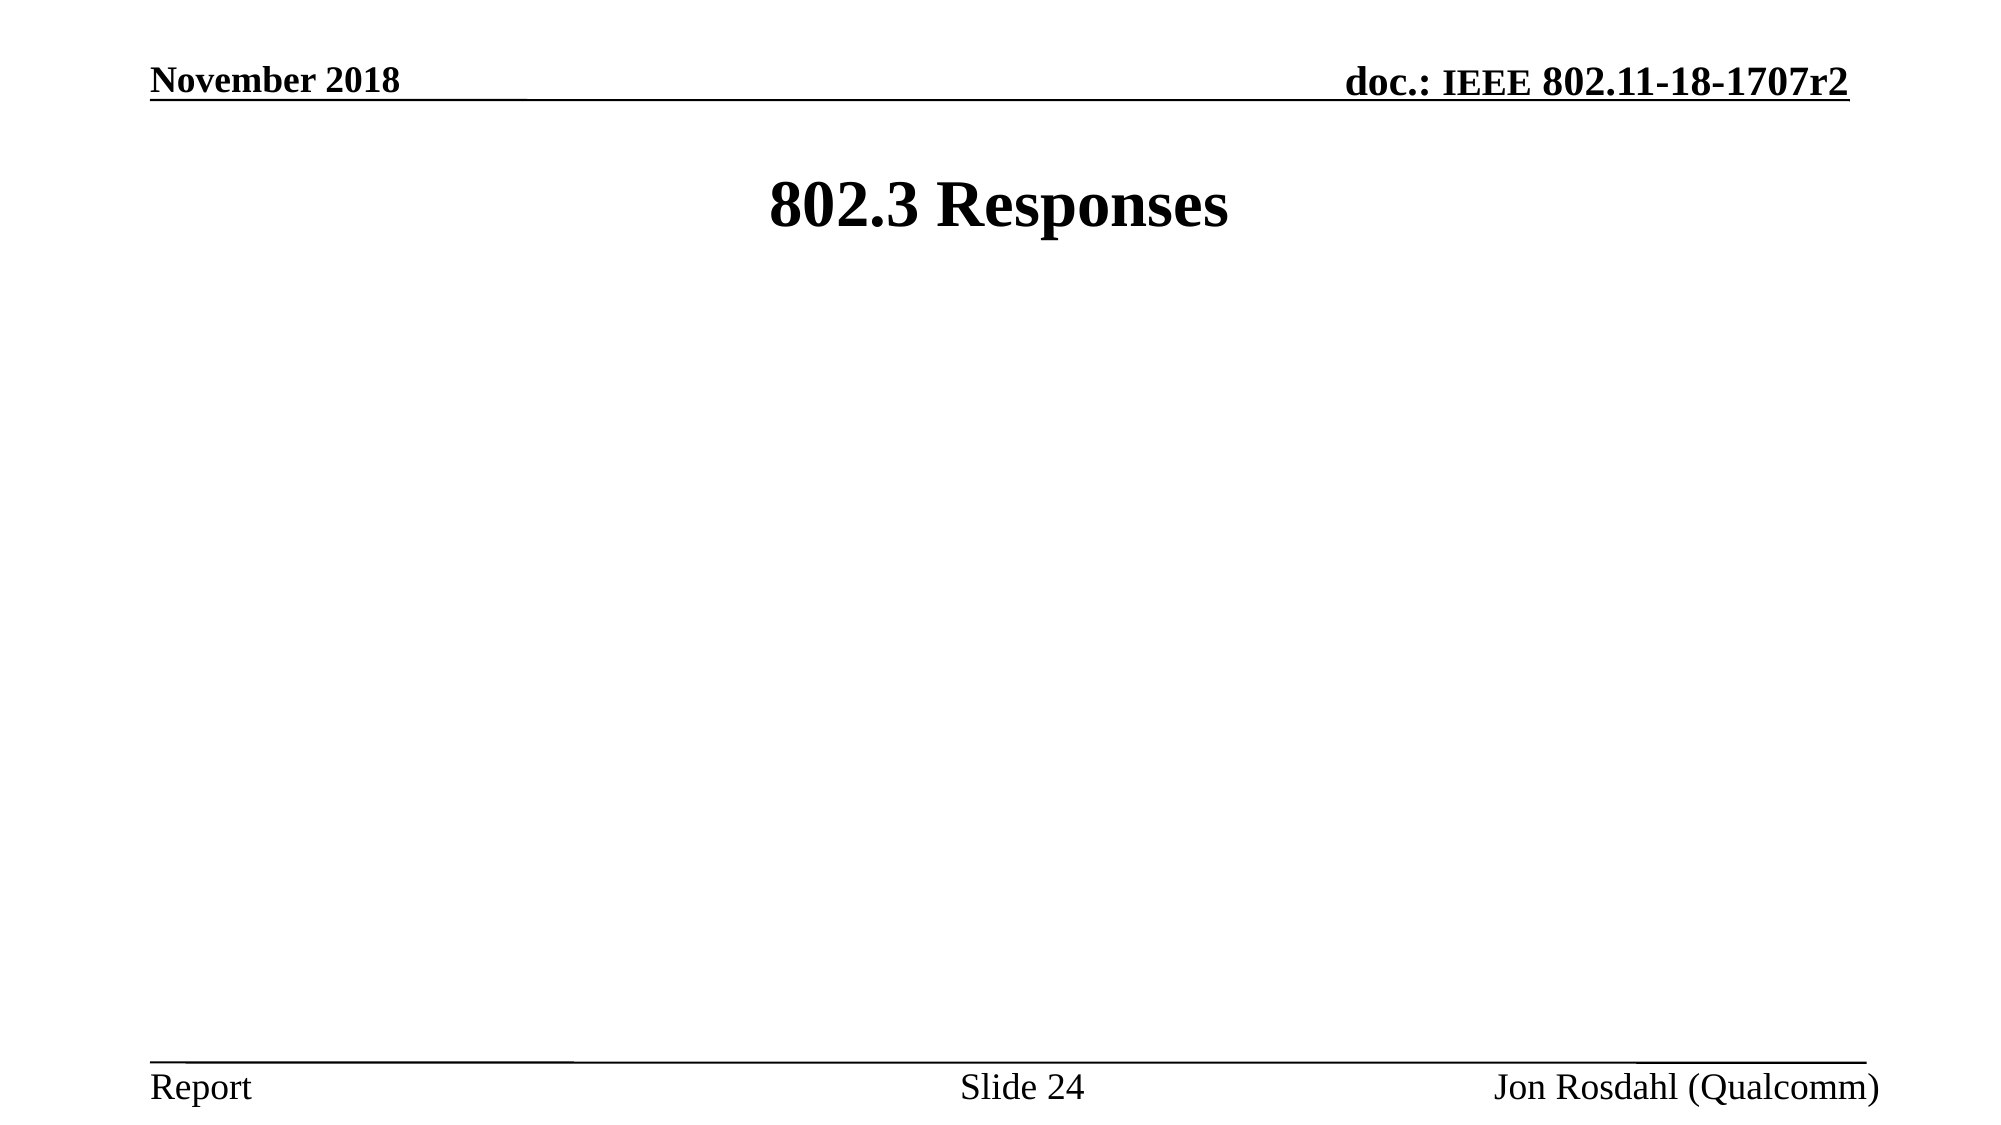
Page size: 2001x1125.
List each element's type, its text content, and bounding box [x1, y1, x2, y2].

footer Jon Rosdahl (Qualcomm) [1436, 1061, 1881, 1108]
title 802.3 Responses [149, 112, 1850, 288]
slide_number Slide 24 [950, 1061, 1095, 1125]
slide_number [149, 49, 431, 100]
